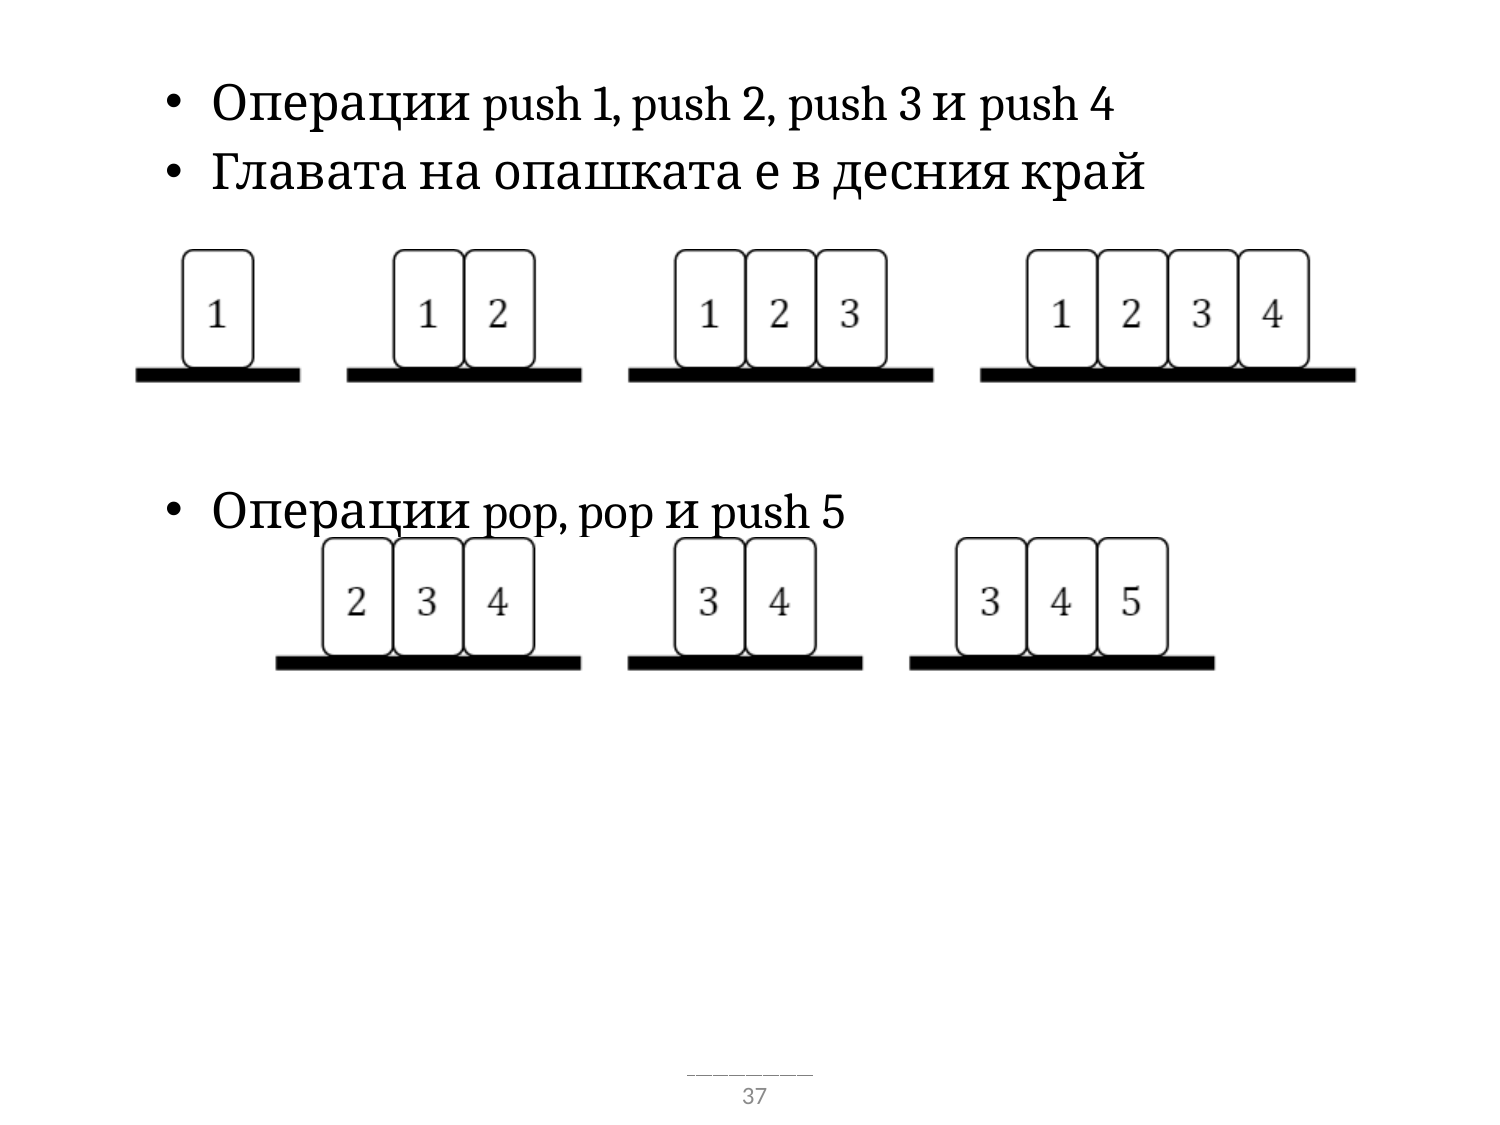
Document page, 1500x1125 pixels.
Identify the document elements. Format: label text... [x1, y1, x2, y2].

list Операции push 1, push 2, push 3 и push 4 Главата на опашката е в десния край Операции pop, pop и push 5 [75, 62, 1450, 1063]
picture [127, 249, 1365, 387]
slide_number 37 [579, 1065, 930, 1125]
picture [268, 537, 1224, 674]
